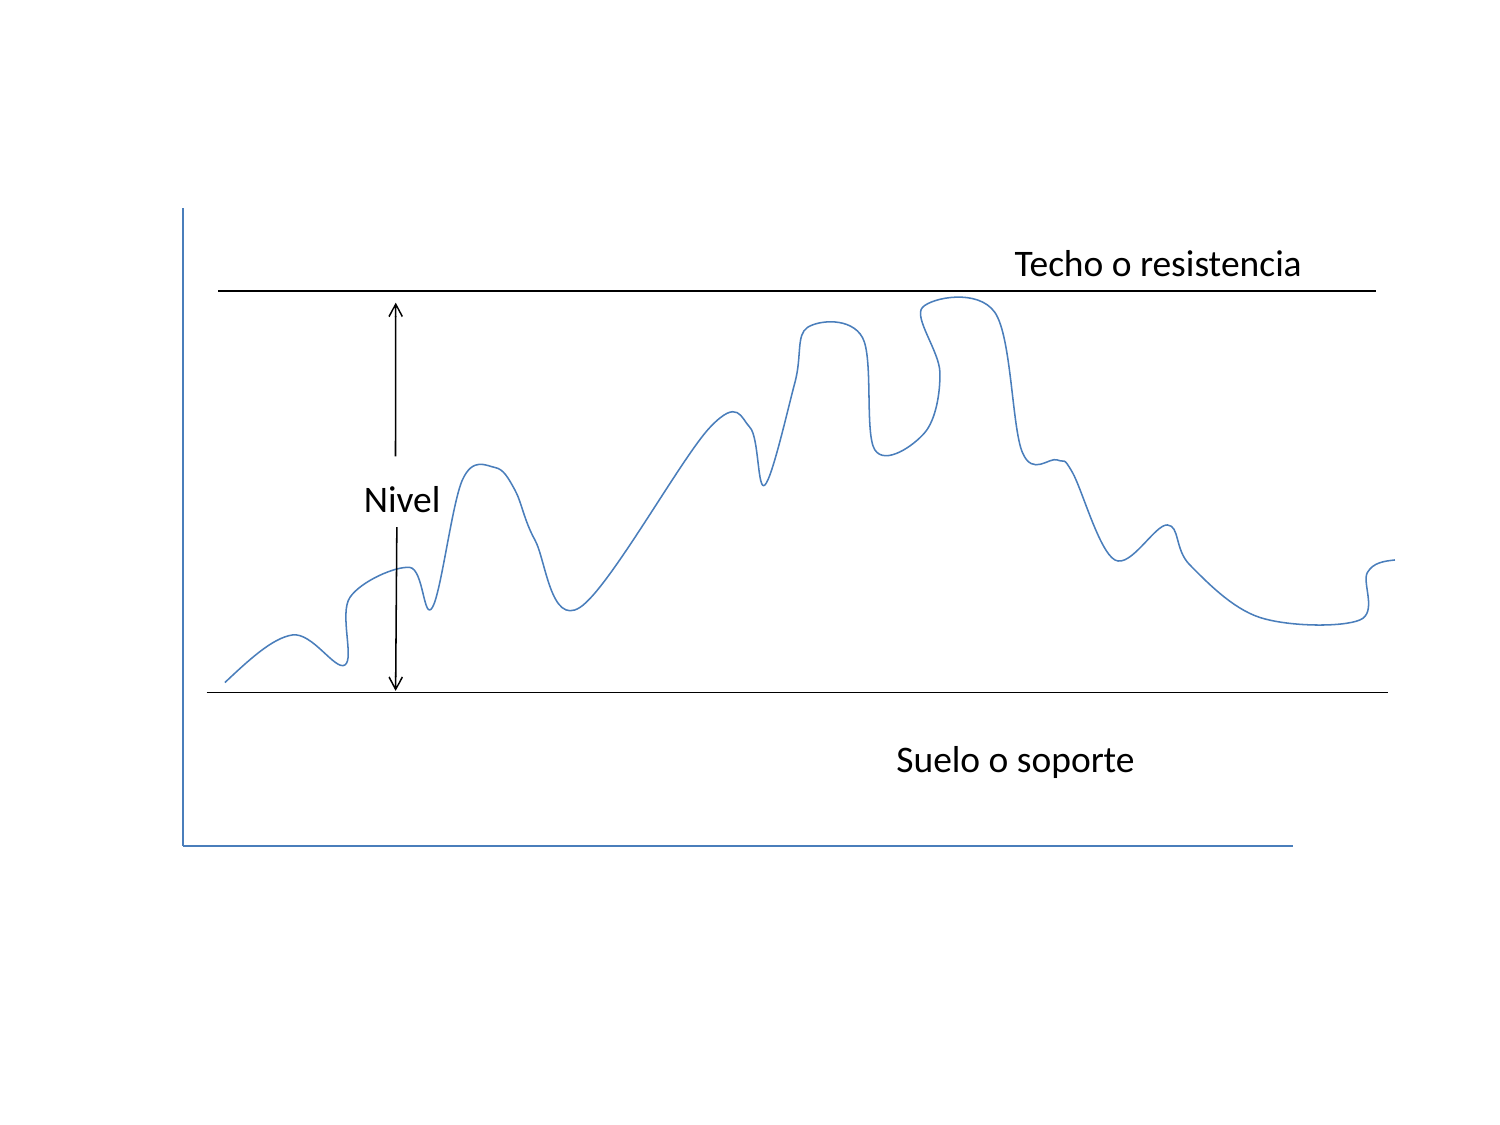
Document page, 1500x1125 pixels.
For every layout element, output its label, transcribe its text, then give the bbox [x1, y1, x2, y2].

text_box [345, 568, 395, 606]
text_box [397, 300, 1396, 665]
text_box Suelo o soporte [881, 727, 1150, 788]
text_box [224, 619, 395, 684]
text_box Nivel [349, 467, 456, 526]
text_box Techo o resistencia [999, 231, 1317, 290]
